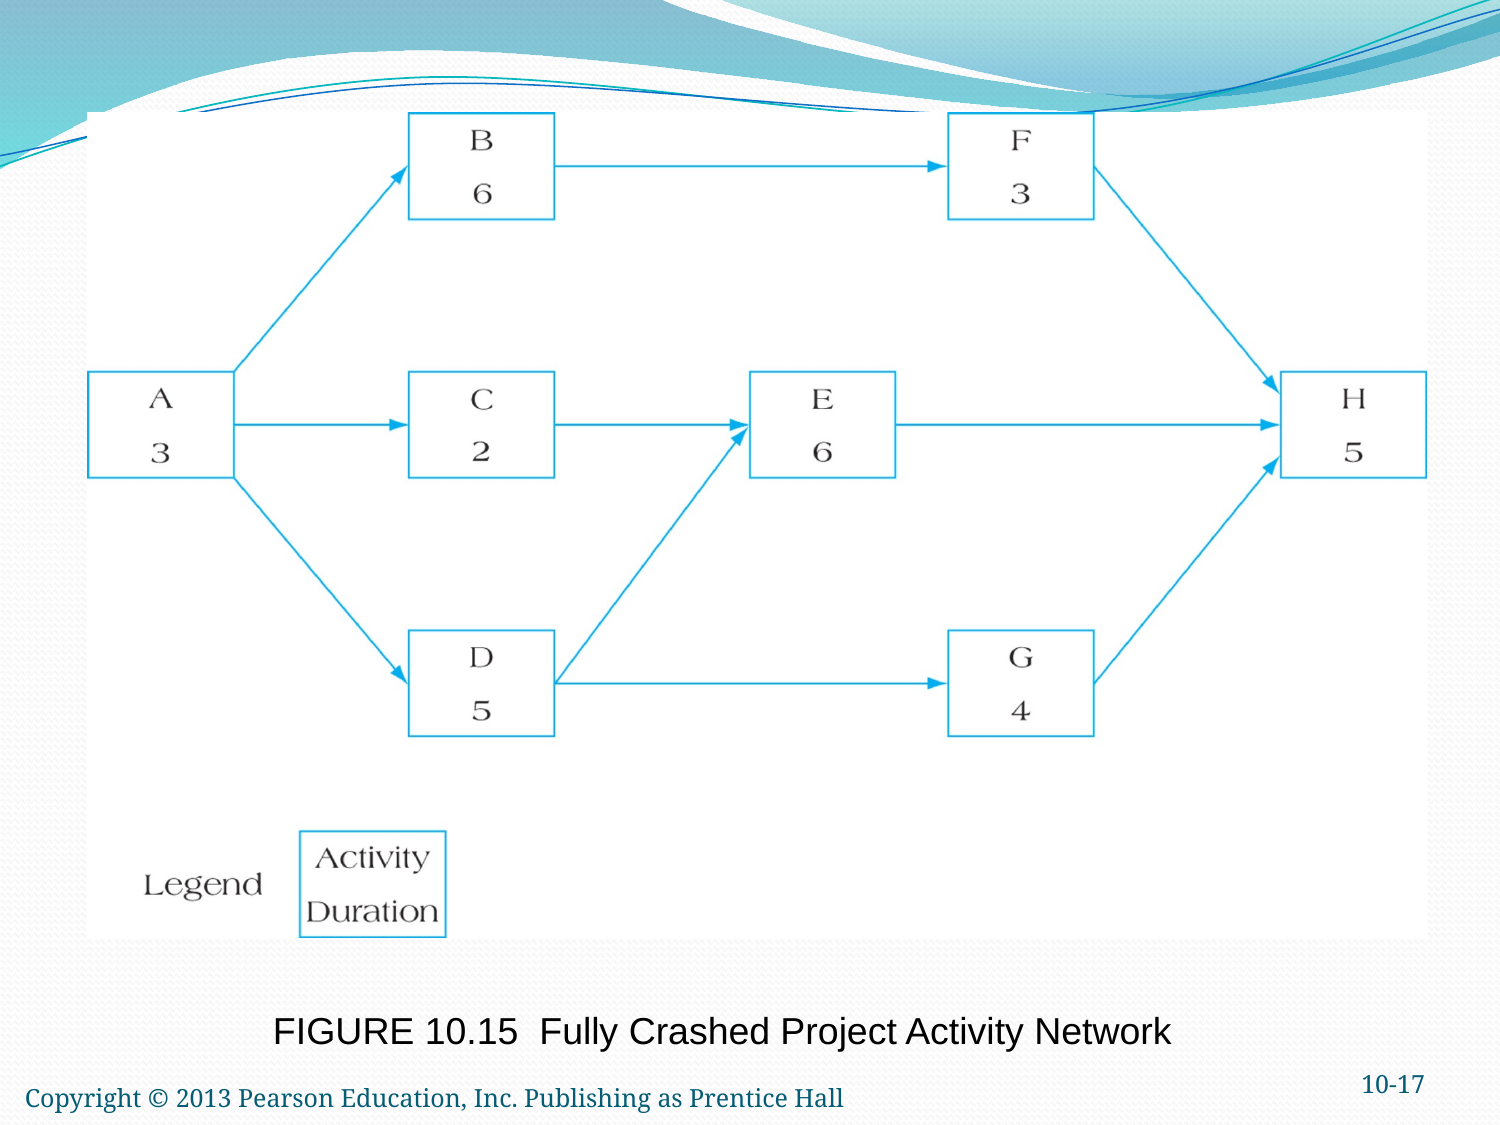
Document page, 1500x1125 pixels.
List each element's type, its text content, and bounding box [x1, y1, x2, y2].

slide_number 10-17 [1299, 1042, 1425, 1103]
text_box FIGURE 10.15 Fully Crashed Project Activity Network [258, 999, 1198, 1060]
picture [87, 112, 1427, 938]
text_box Copyright © 2013 Pearson Education, Inc. Publishing as Prentice Hall [24, 1074, 988, 1113]
